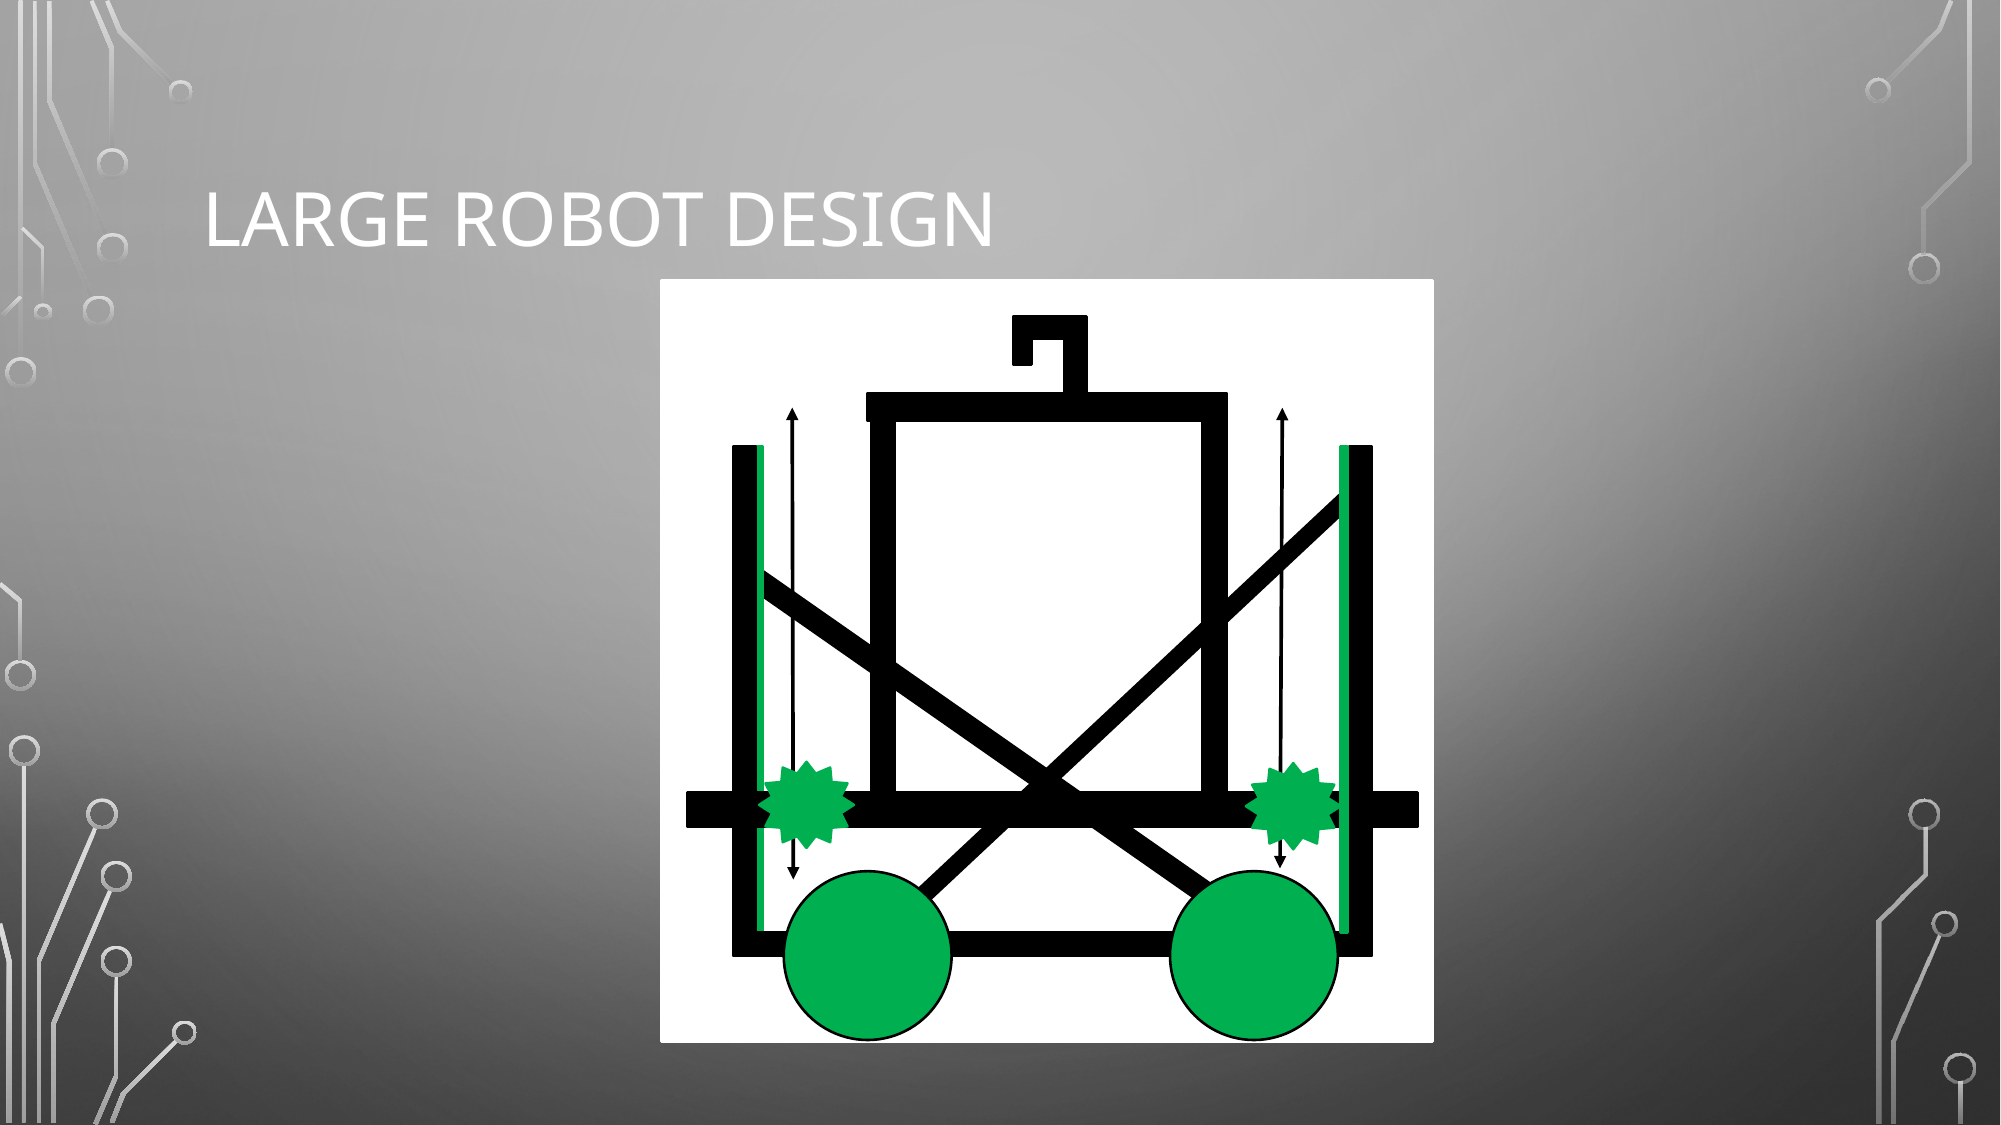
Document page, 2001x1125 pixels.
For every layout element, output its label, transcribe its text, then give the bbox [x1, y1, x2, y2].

title Large Robot Design [187, 101, 1813, 344]
text_box [660, 344, 1434, 1043]
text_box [687, 316, 1418, 1041]
